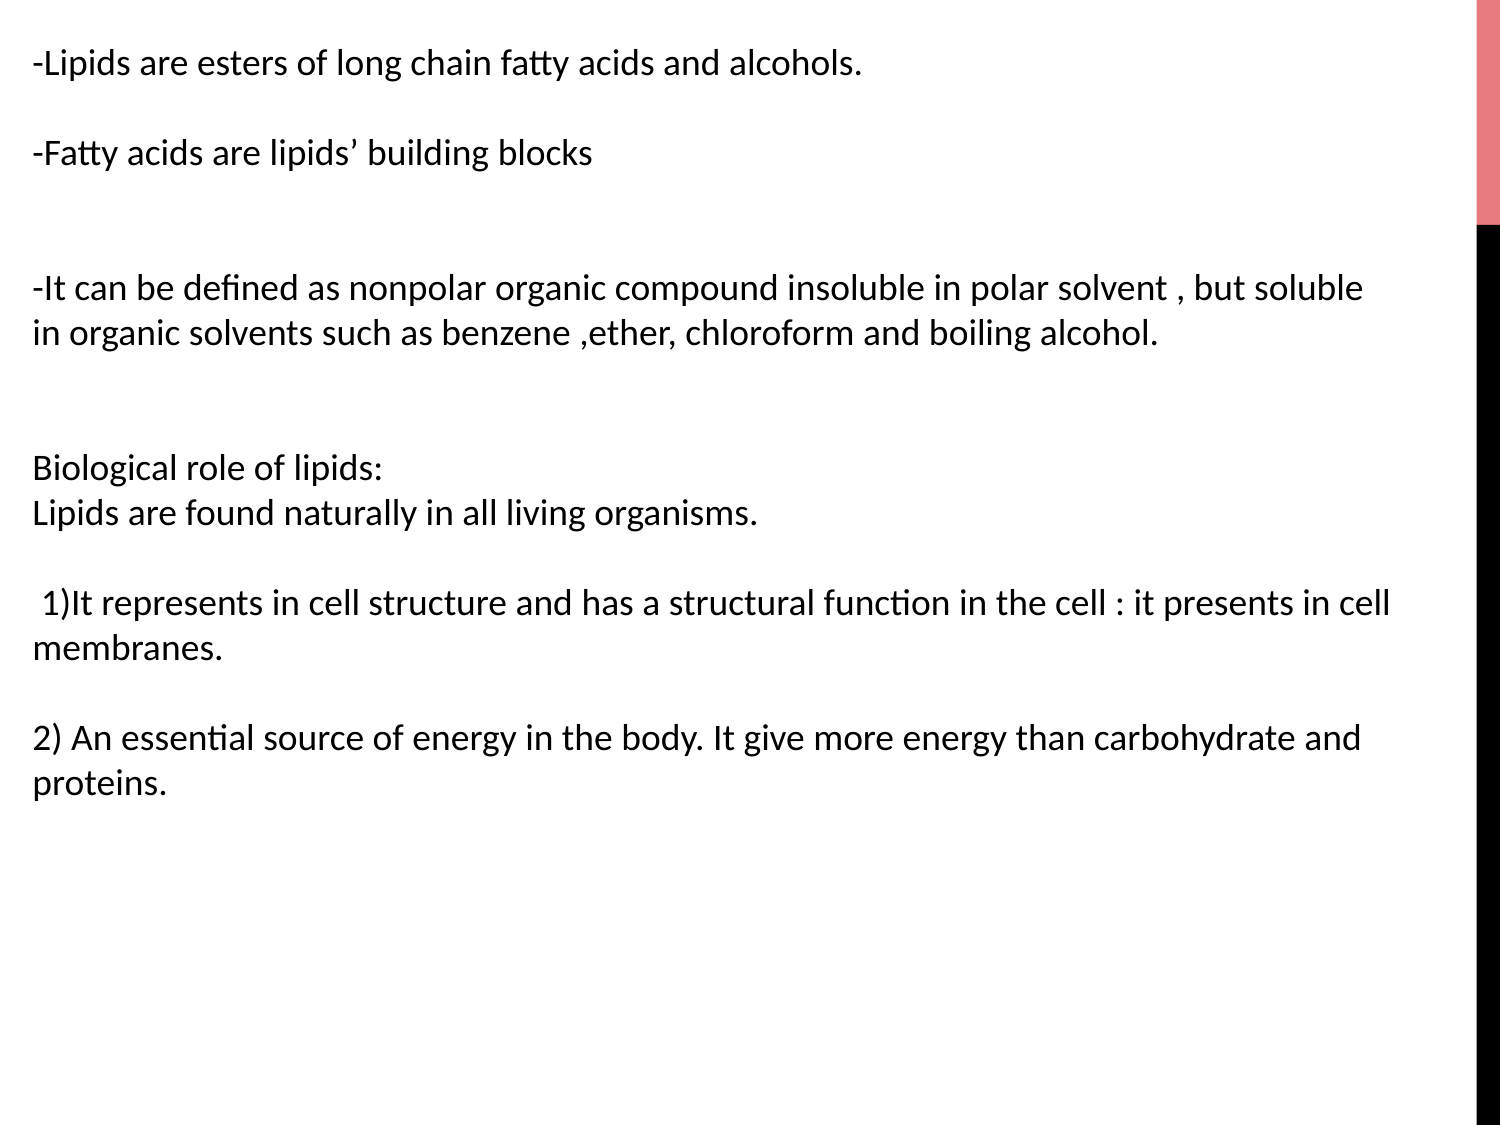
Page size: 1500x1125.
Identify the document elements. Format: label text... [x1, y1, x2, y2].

text_box -Lipids are esters of long chain fatty acids and alcohols. -Fatty acids are lipids’ building blocks -It can be defined as nonpolar organic compound insoluble in polar solvent , but soluble in organic solvents such as benzene ,ether, chloroform and boiling alcohol. Biological role of lipids: Lipids are found naturally in all living organisms. 1)It represents in cell structure and has a structural function in the cell : it presents in cell membranes. 2) An essential source of energy in the body. It give more energy than carbohydrate and proteins. [17, 30, 1412, 901]
